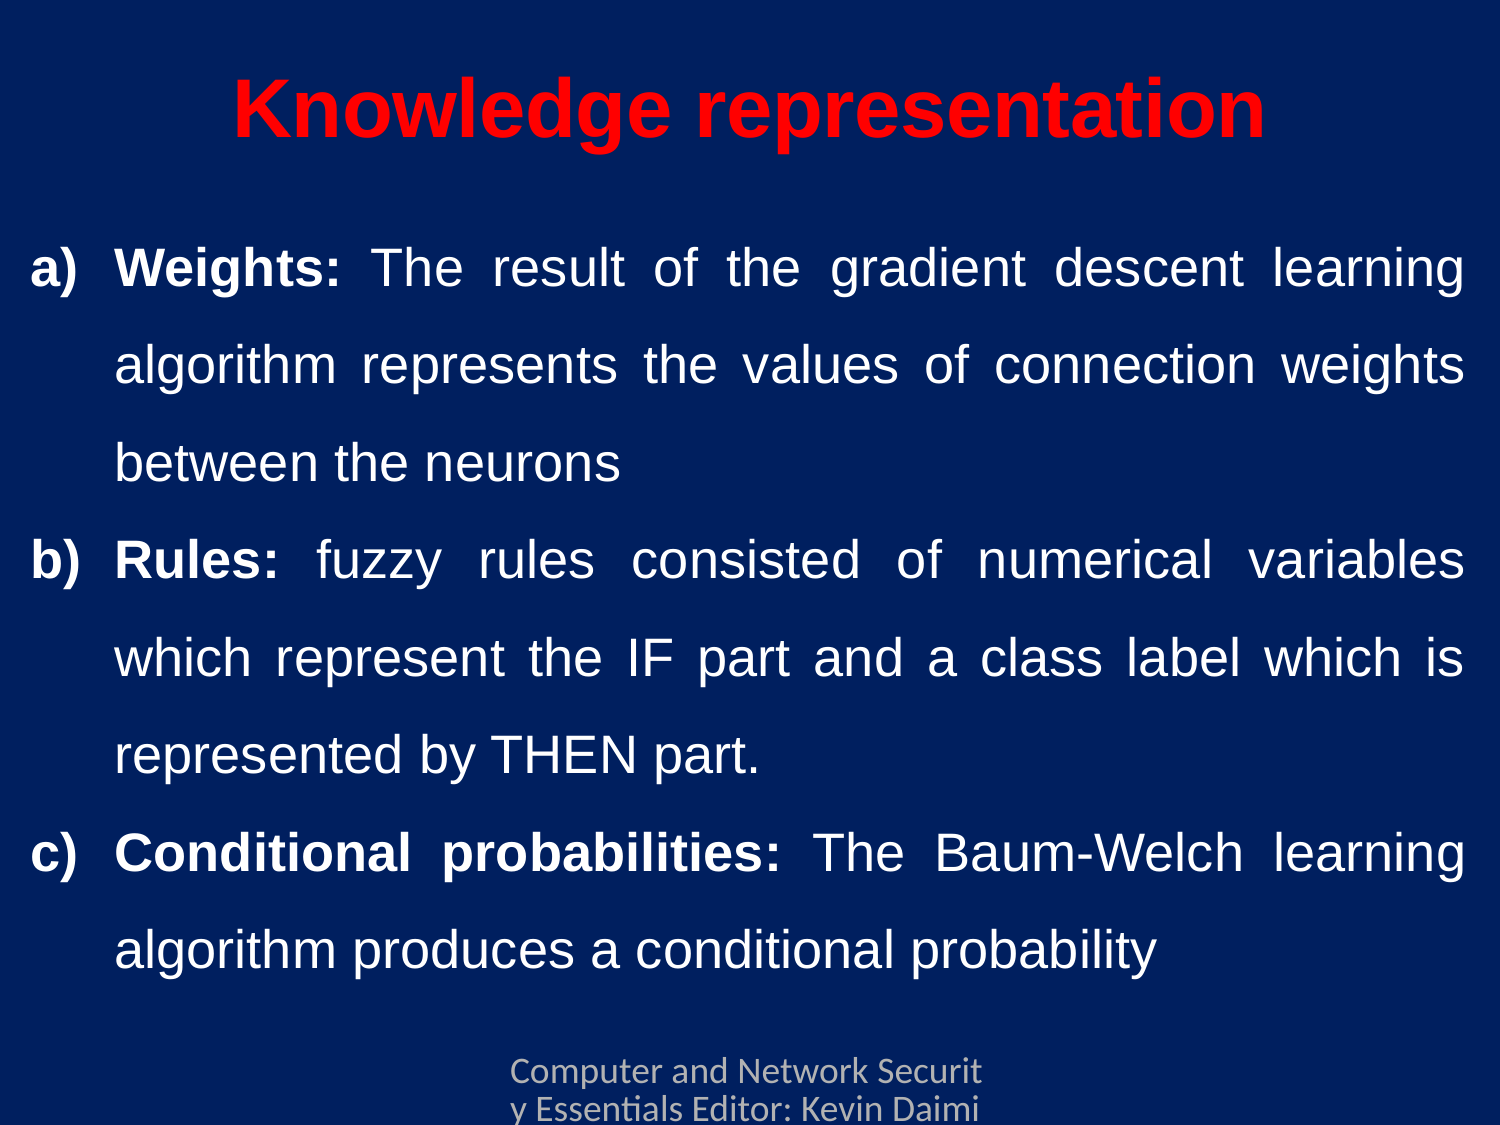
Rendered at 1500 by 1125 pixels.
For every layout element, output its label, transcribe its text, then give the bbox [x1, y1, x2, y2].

footer Computer and Network Security Essentials Editor: Kevin Daimi Associate Editors: Guillermo Francia, Levent Ertaul, Luis H. Encinas, Eman El-Sheikh Published by Springer [510, 1046, 990, 1103]
title Knowledge representation [44, 53, 1456, 155]
list Weights: The result of the gradient descent learning algorithm represents the values of connection weights between the neurons Rules: fuzzy rules consisted of numerical variables which represent the IF part and a class label which is represented by THEN part. Conditional probabilities: The Baum-Welch learning algorithm produces a conditional probability [29, 199, 1468, 988]
